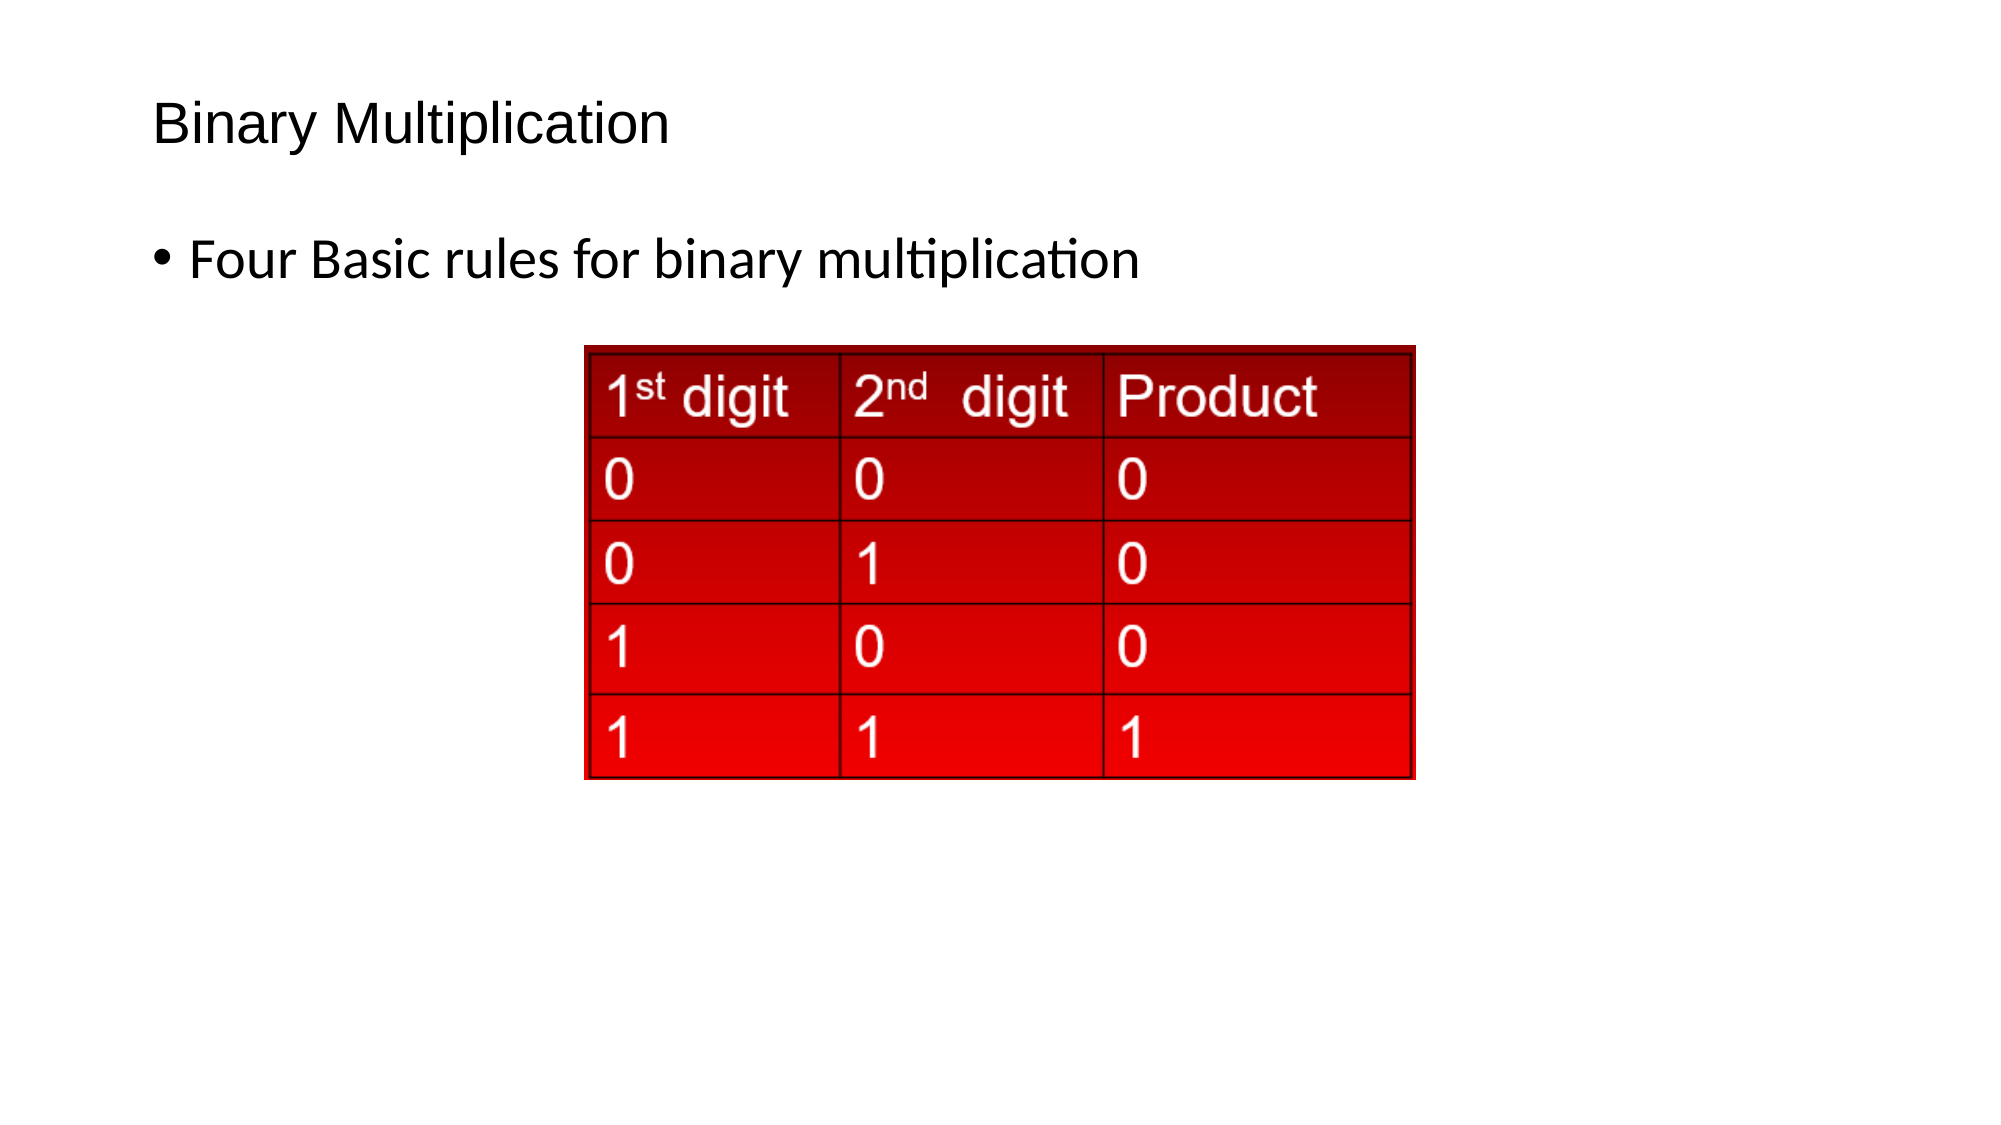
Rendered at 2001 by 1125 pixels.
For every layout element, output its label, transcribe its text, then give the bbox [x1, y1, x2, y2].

picture [584, 345, 1416, 780]
title Binary Multiplication [137, 59, 1863, 190]
list Four Basic rules for binary multiplication [137, 220, 1863, 1014]
